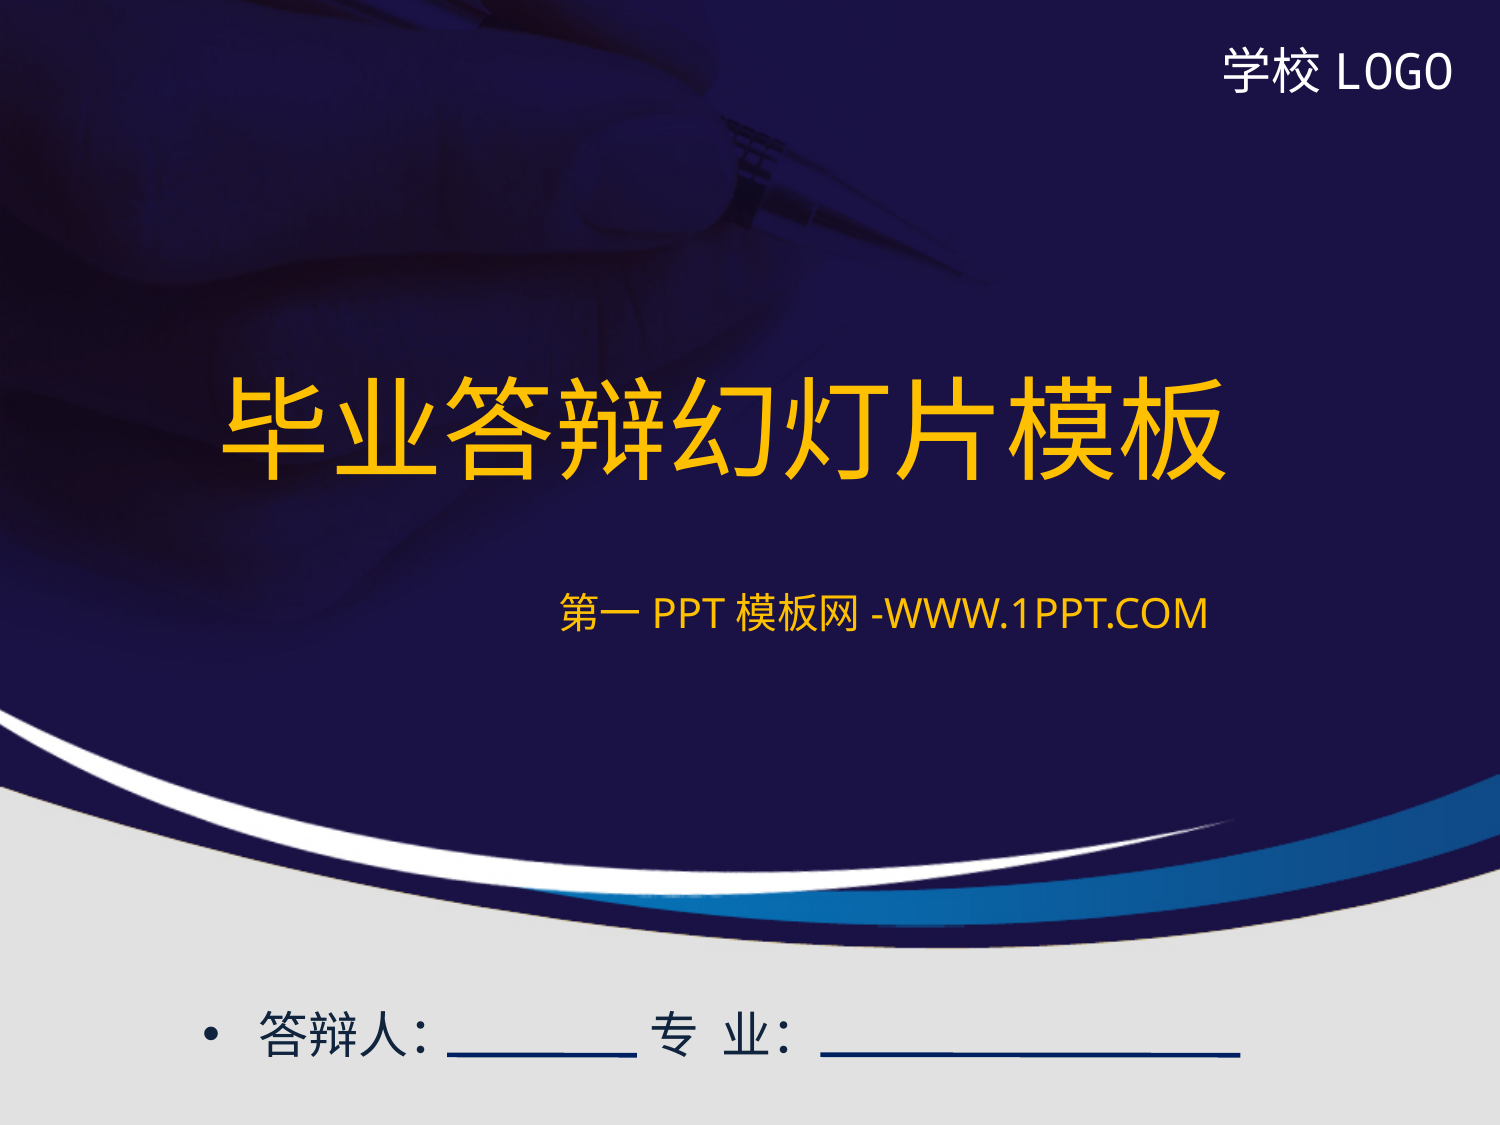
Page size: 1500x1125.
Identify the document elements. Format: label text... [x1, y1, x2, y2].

picture [0, 0, 1500, 1125]
text_box 学校LOGO [1189, 1, 1486, 138]
text_box 毕业答辩幻灯片模板 [202, 338, 1358, 502]
text_box 答辩人： 专 业： [187, 996, 1254, 1087]
text_box 第一PPT模板网-WWW.1PPT.COM [543, 574, 1337, 644]
